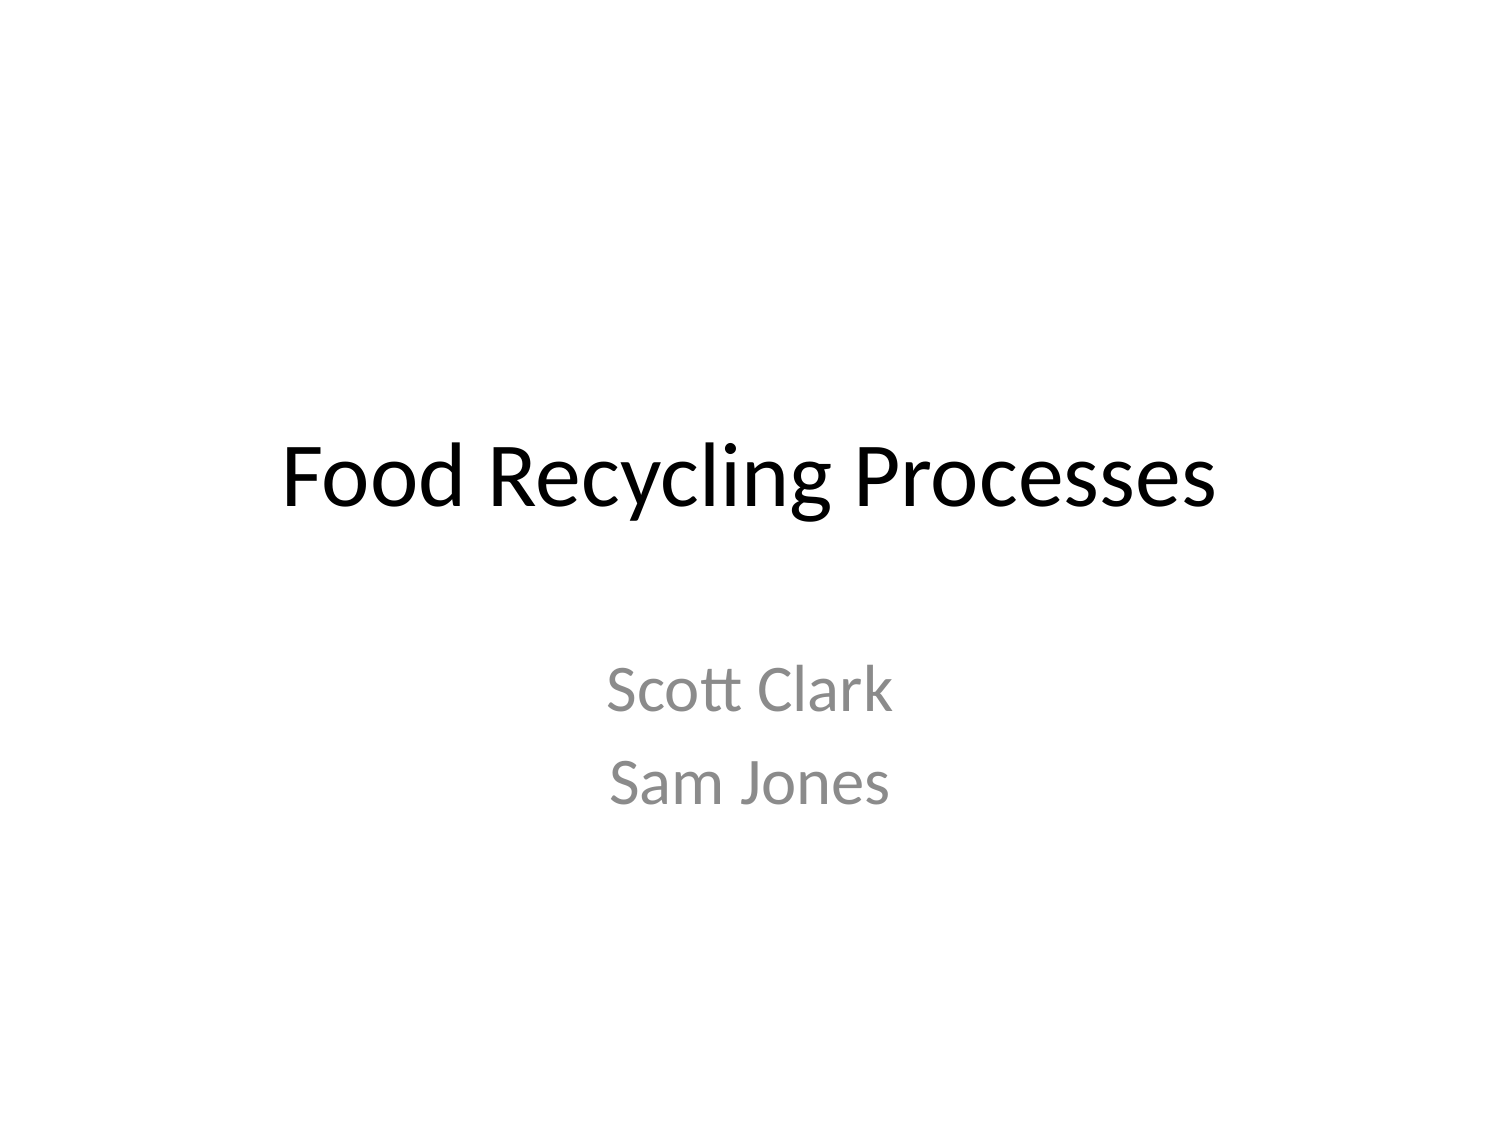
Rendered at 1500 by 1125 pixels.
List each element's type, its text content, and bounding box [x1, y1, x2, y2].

subtitle Scott Clark Sam Jones [225, 637, 1275, 925]
title Food Recycling Processes [112, 349, 1388, 591]
